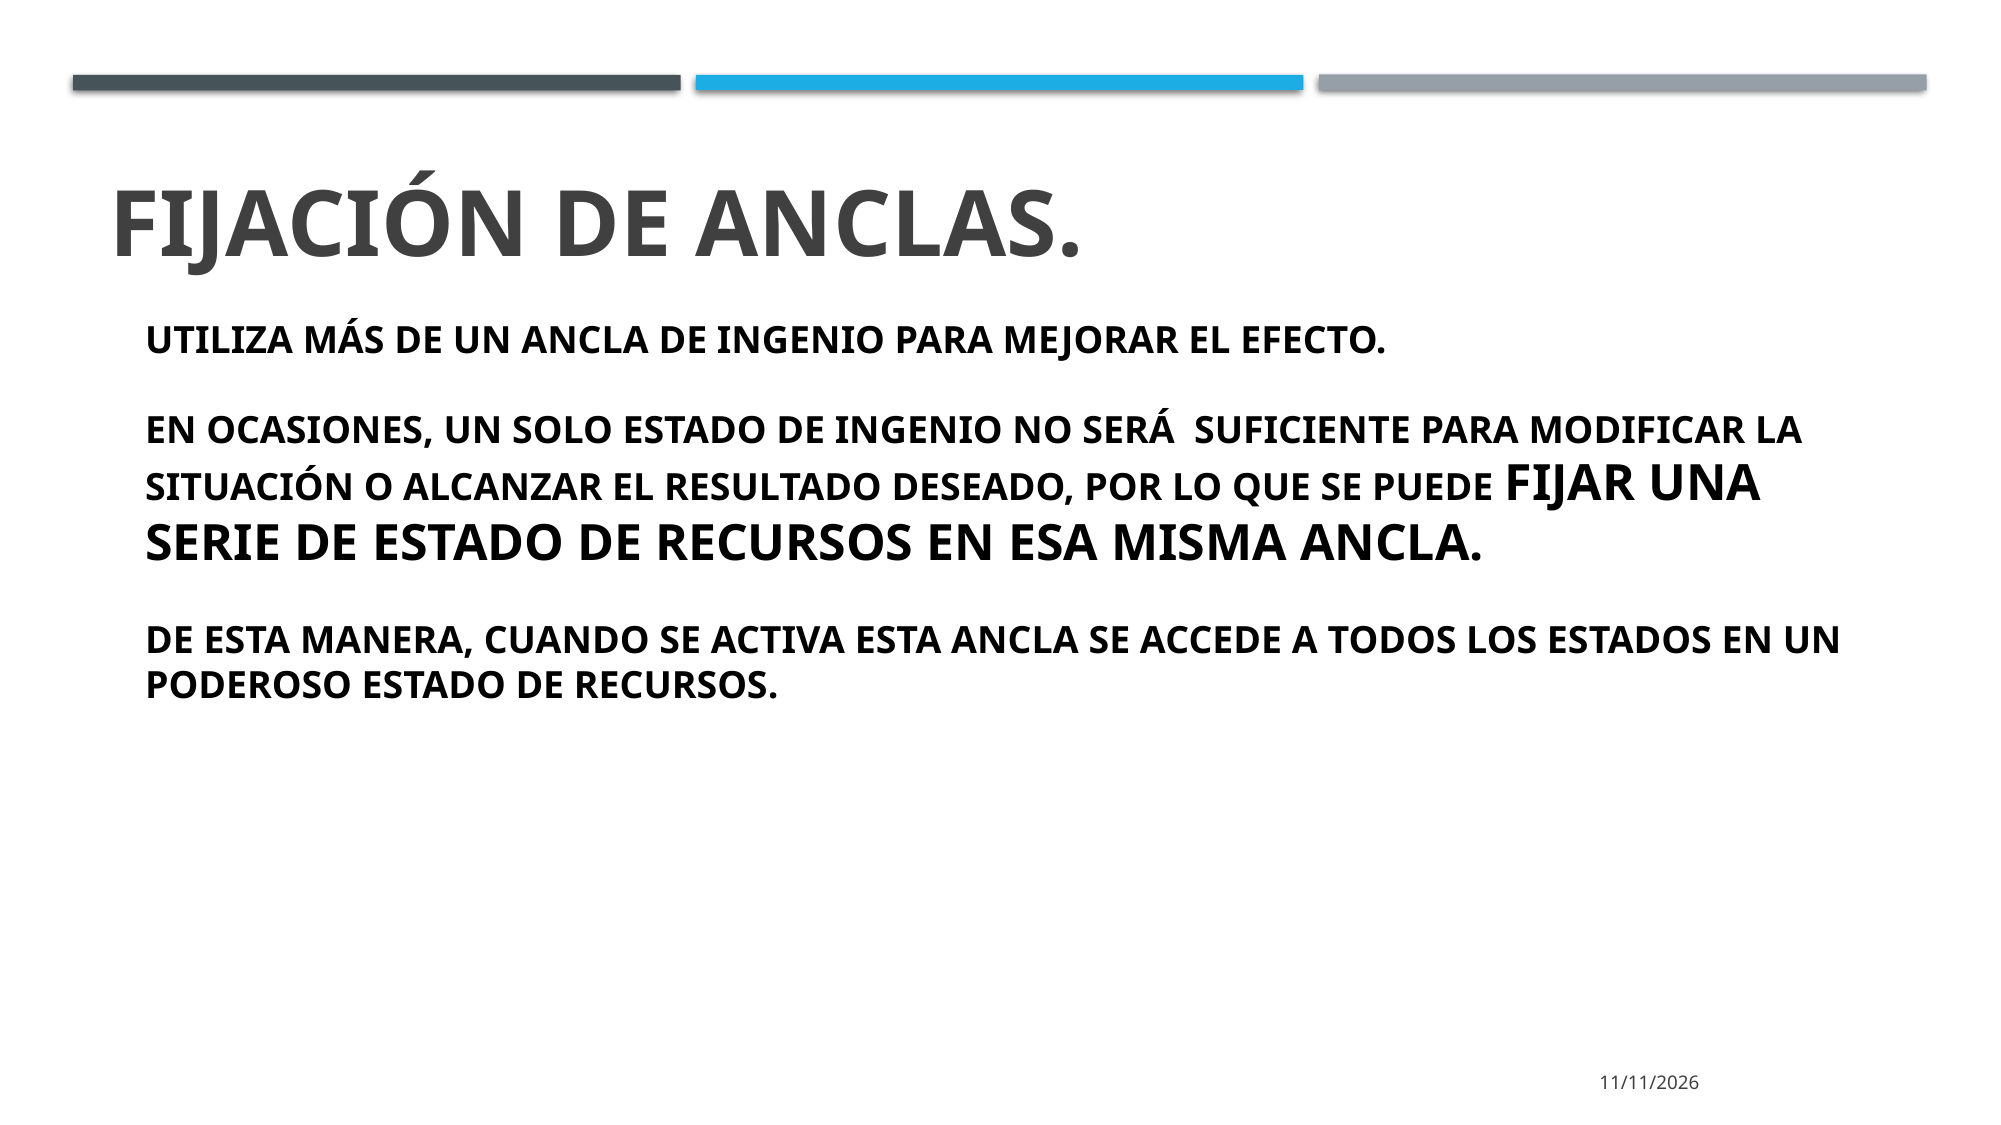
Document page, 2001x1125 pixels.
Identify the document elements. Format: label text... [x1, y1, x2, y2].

text_box UTILIZA MÁS DE UN ANCLA DE INGENIO PARA MEJORAR EL EFECTO. EN OCASIONES, UN SOLO ESTADO DE INGENIO NO SERÁ SUFICIENTE PARA MODIFICAR LA SITUACIÓN O ALCANZAR EL RESULTADO DESEADO, POR LO QUE SE PUEDE FIJAR UNA SERIE DE ESTADO DE RECURSOS EN ESA MISMA ANCLA. DE ESTA MANERA, CUANDO SE ACTIVA ESTA ANCLA SE ACCEDE A TODOS LOS ESTADOS EN UN PODEROSO ESTADO DE RECURSOS. [130, 308, 1891, 713]
title FIJACIÓN DE ANCLAS. [94, 119, 1904, 282]
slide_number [1247, 1053, 1715, 1114]
